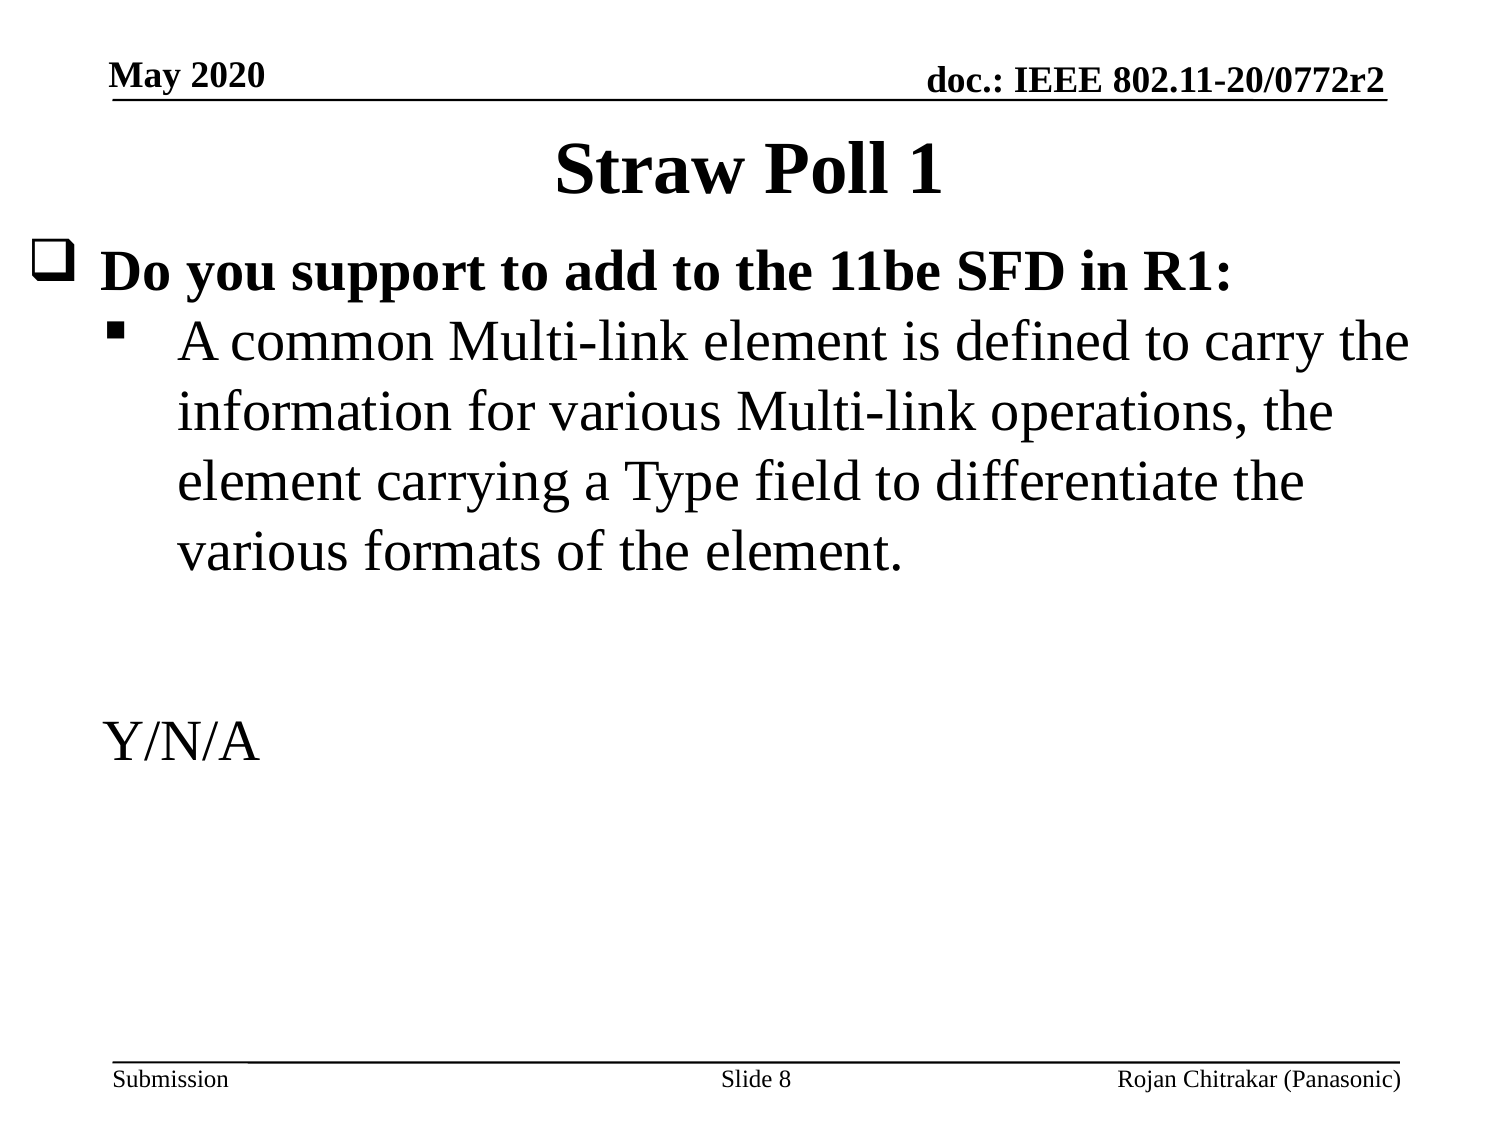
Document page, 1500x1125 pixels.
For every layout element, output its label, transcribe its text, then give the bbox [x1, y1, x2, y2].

text_box Straw Poll 1 [0, 111, 1500, 225]
footer Rojan Chitrakar (Panasonic) [949, 1061, 1402, 1093]
slide_number Slide 8 [712, 1061, 800, 1093]
text_box Do you support to add to the 11be SFD in R1: A common Multi-link element is defined to carry the information for various Multi-link operations, the element carrying a Type field to differentiate the various formats of the element. Y/N/A [12, 224, 1475, 780]
